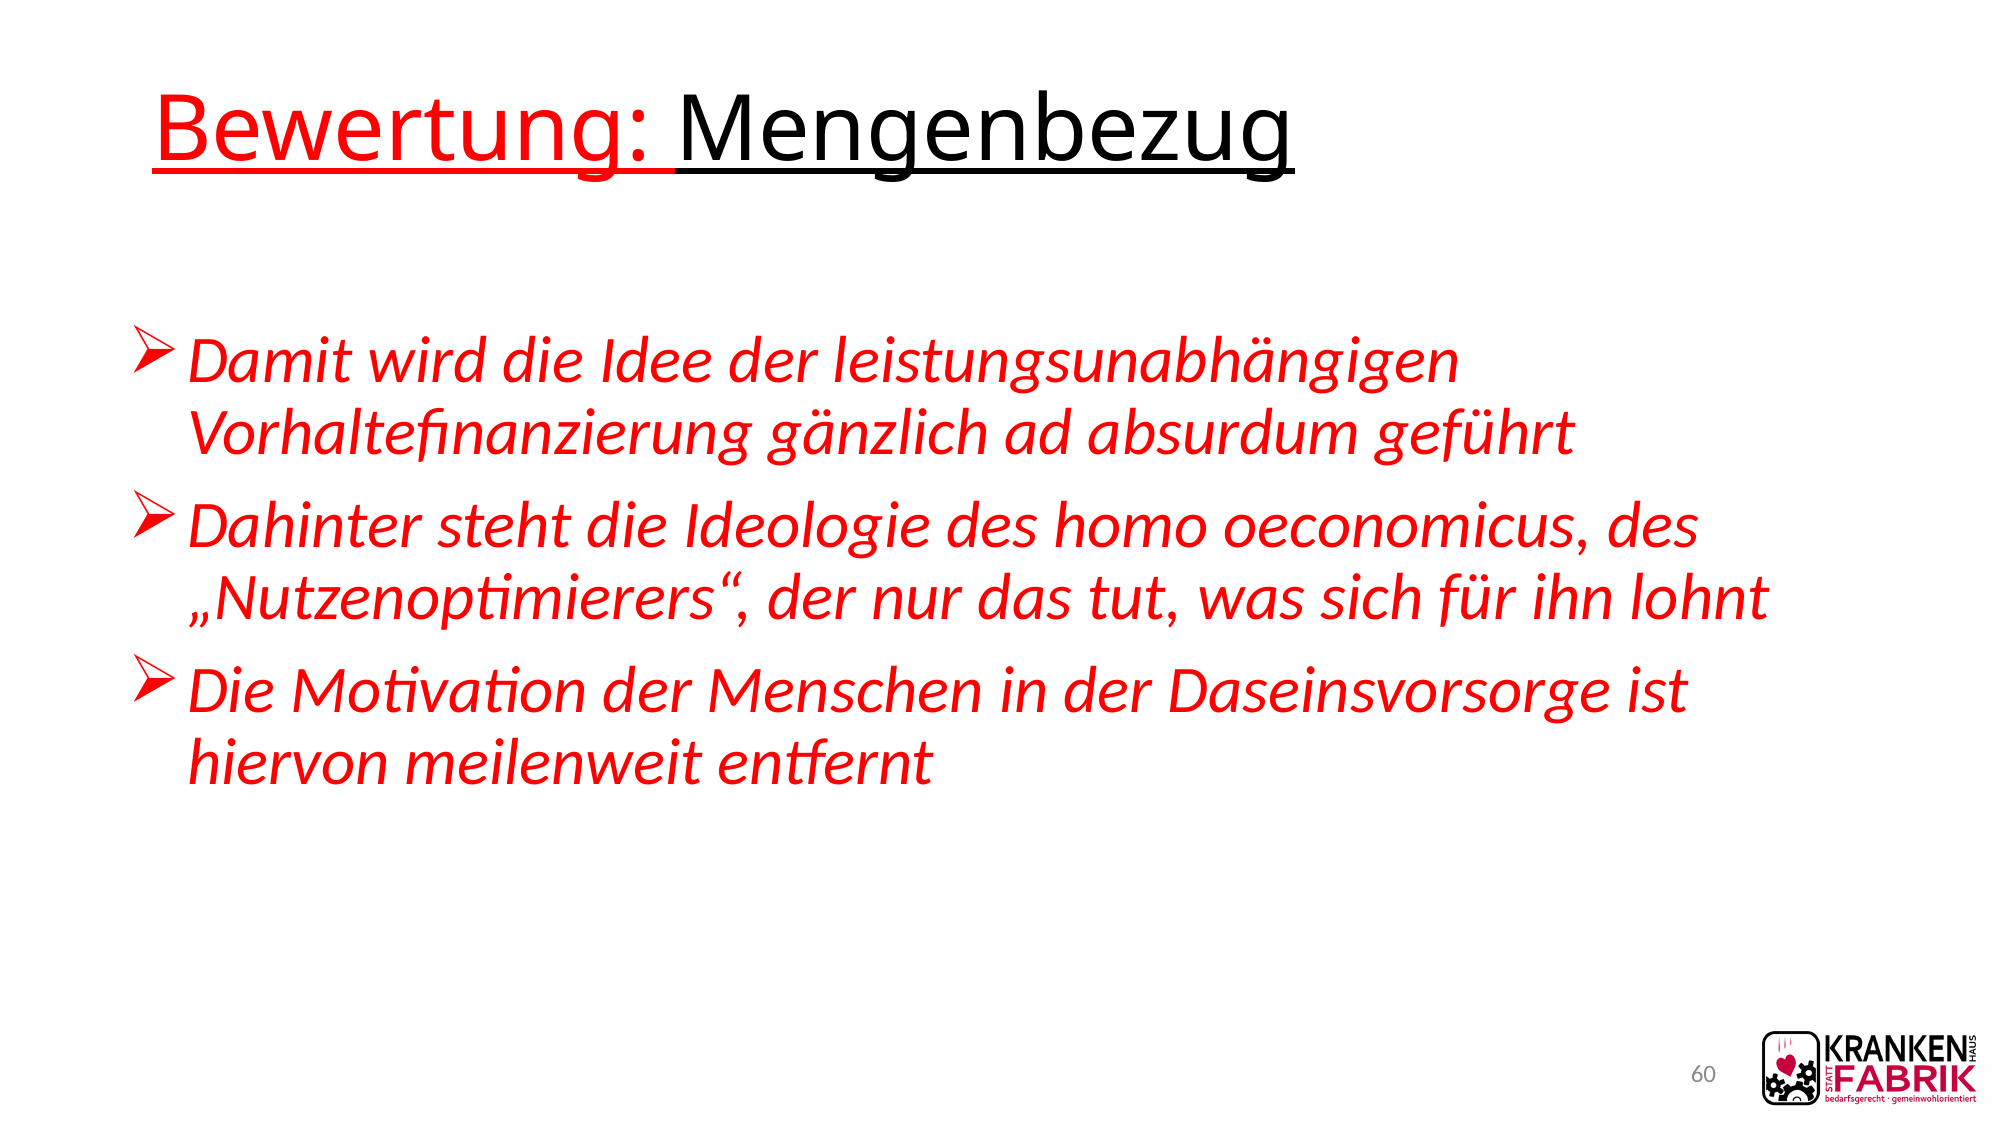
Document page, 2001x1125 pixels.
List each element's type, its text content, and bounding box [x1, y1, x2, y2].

title Bewertung: Mengenbezug [137, 22, 1863, 240]
picture [1744, 1013, 1994, 1123]
slide_number 60 [1281, 1042, 1731, 1103]
list Damit wird die Idee der leistungsunabhängigen Vorhaltefinanzierung gänzlich ad absurdum geführt Dahinter steht die Ideologie des homo oeconomicus, des „Nutzenoptimierers“, der nur das tut, was sich für ihn lohnt Die Motivation der Menschen in der Daseinsvorsorge ist hiervon meilenweit entfernt [113, 317, 1909, 1073]
